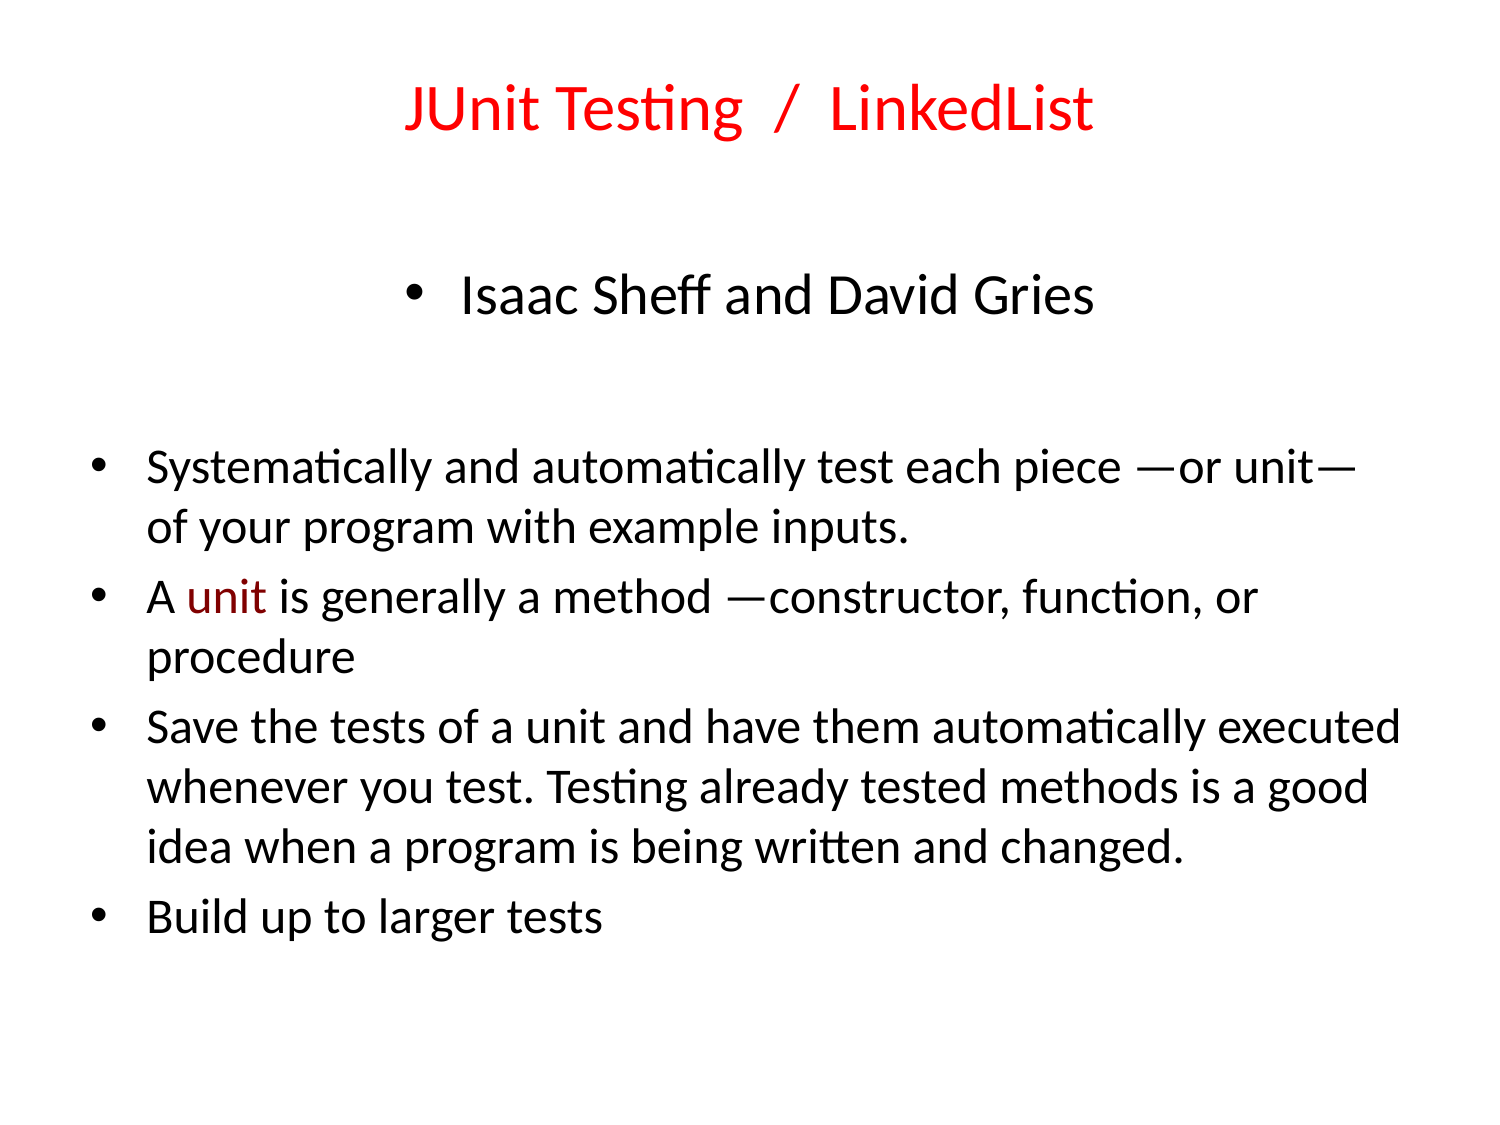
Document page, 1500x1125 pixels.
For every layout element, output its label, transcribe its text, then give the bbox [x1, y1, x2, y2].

title JUnit Testing / LinkedList [75, 45, 1425, 163]
text_box Isaac Sheff and David Gries [224, 248, 1275, 387]
list Systematically and automatically test each piece —or unit— of your program with example inputs. A unit is generally a method —constructor, function, or procedure Save the tests of a unit and have them automatically executed whenever you test. Testing already tested methods is a good idea when a program is being written and changed. Build up to larger tests [75, 426, 1425, 991]
